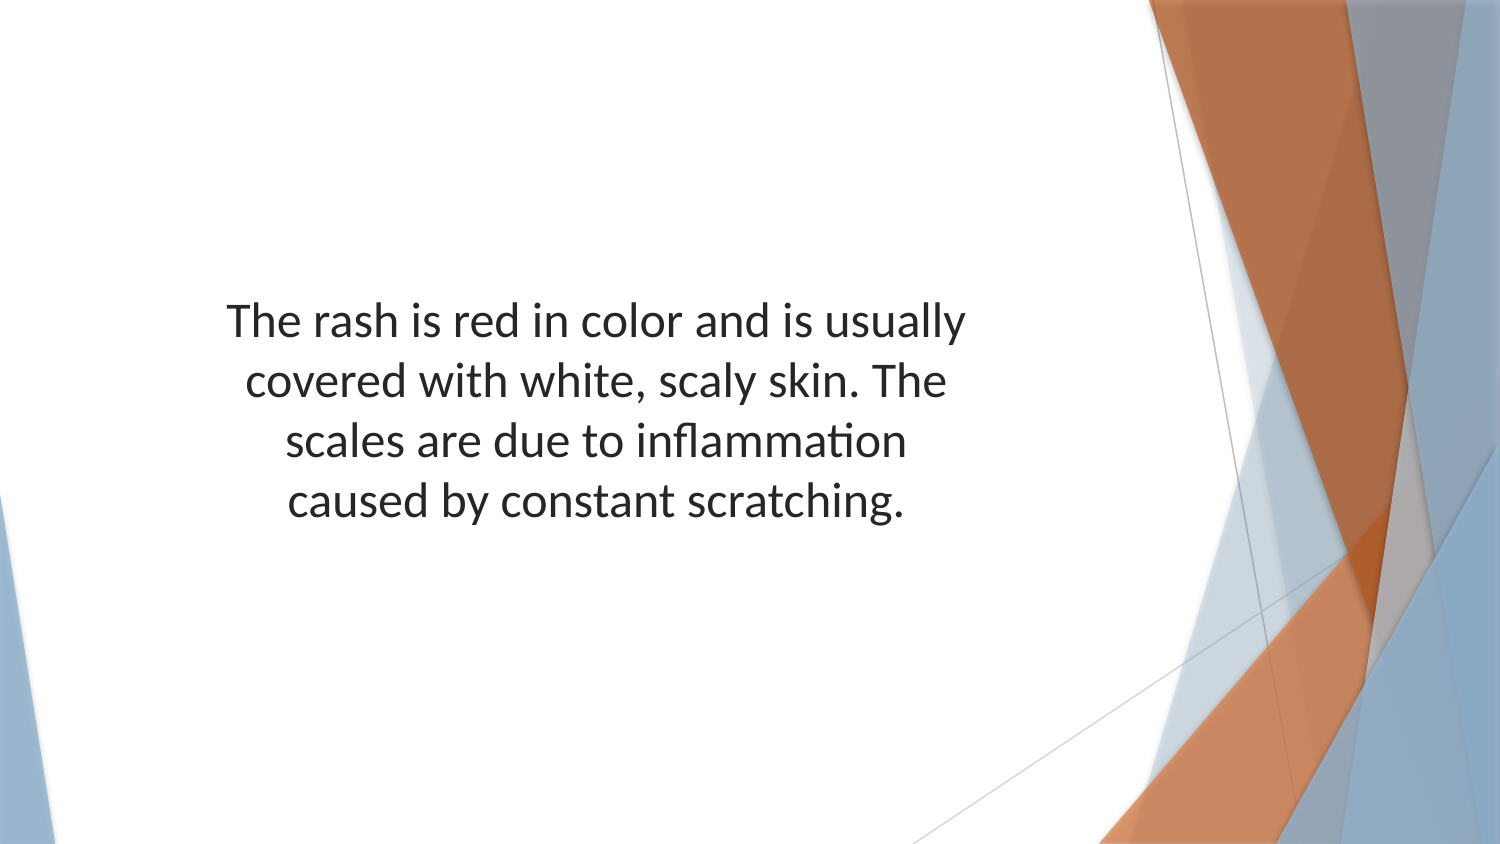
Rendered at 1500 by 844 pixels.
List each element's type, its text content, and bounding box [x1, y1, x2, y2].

list The rash is red in color and is usually covered with white, scaly skin. The scales are due to inflammation caused by constant scratching. [206, 280, 987, 647]
